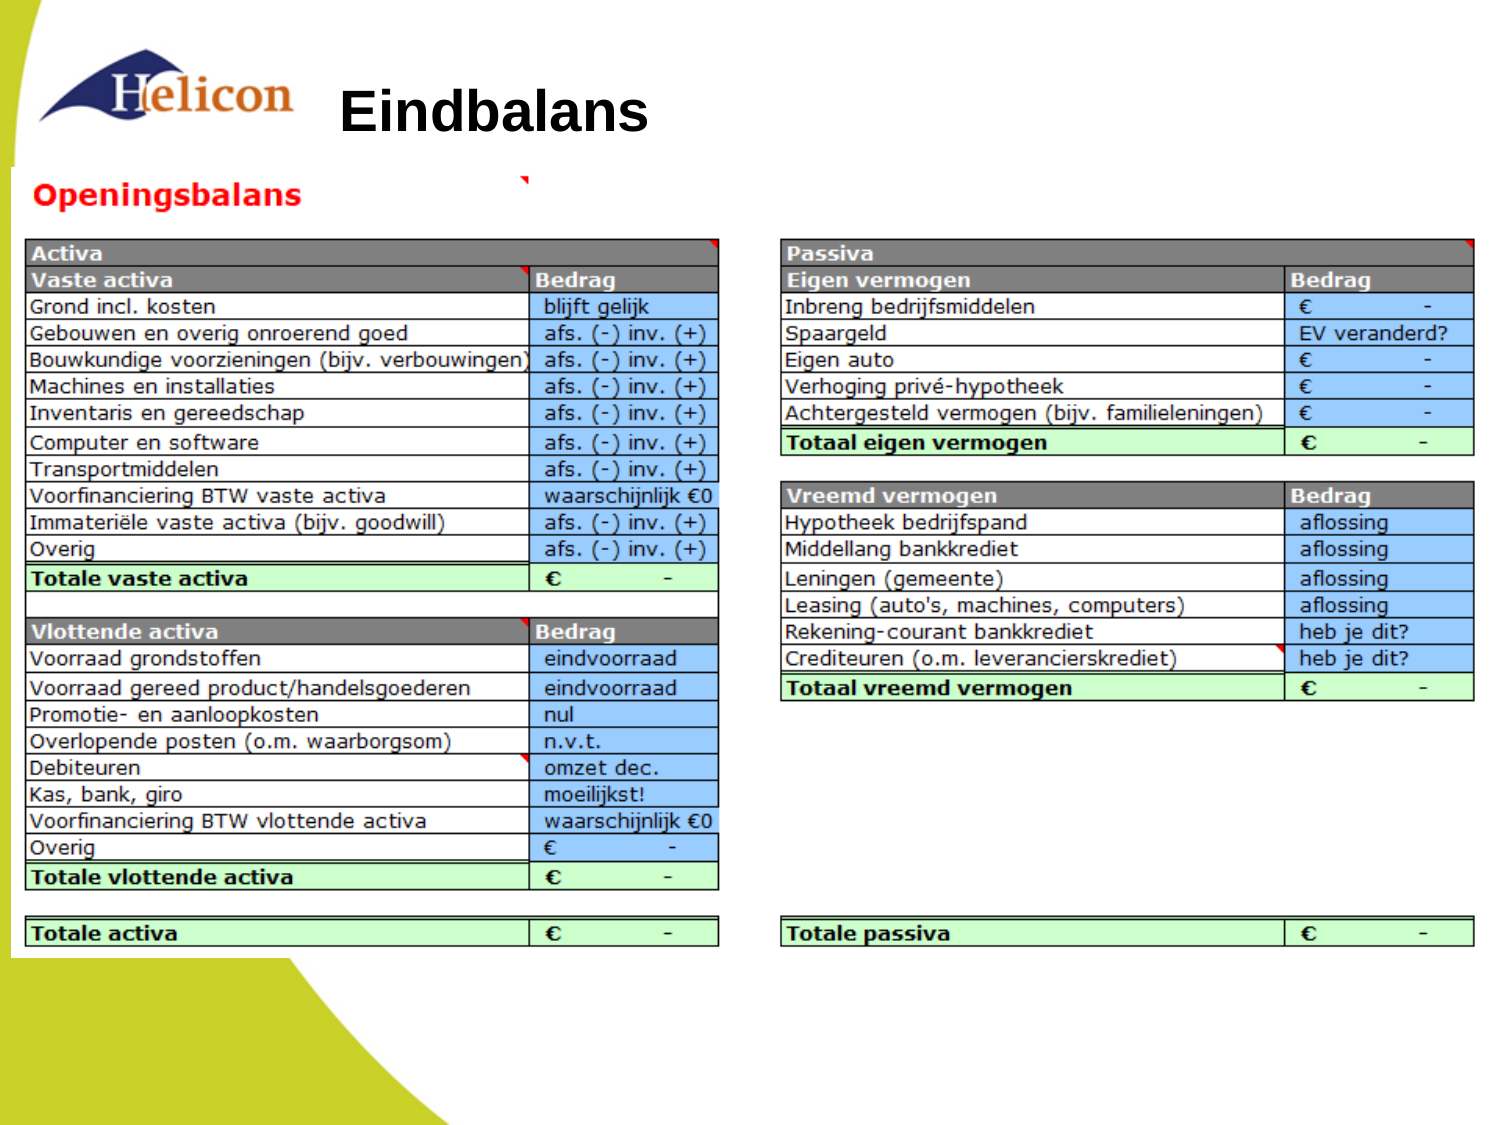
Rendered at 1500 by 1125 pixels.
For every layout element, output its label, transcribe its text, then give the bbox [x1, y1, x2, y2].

title Eindbalans [324, 54, 1415, 161]
picture [0, 0, 1500, 1125]
